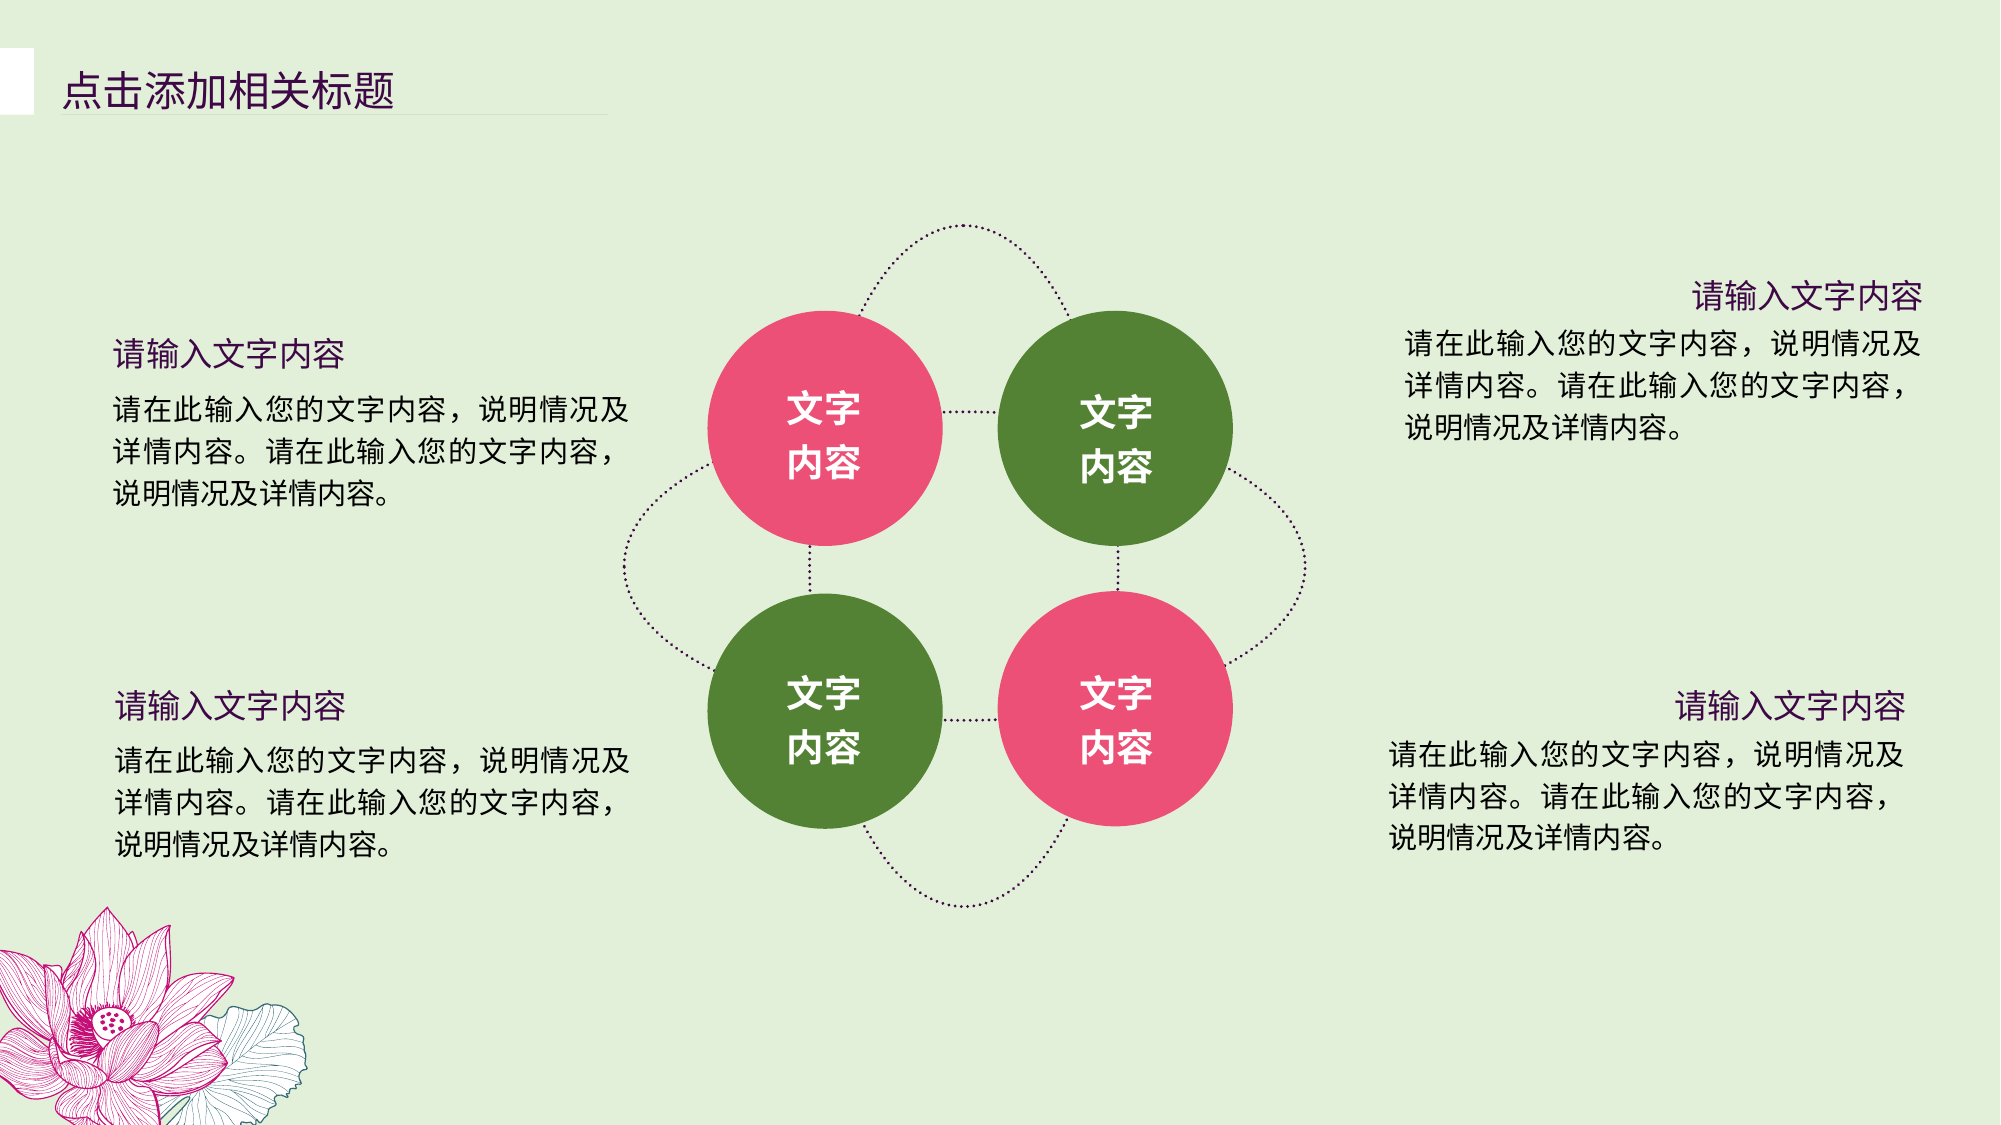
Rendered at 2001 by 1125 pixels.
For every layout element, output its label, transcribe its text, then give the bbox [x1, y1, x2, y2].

text_box 请在此输入您的文字内容，说明情况及详情内容。请在此输入您的文字内容，说明情况及详情内容。 [1372, 721, 1921, 887]
text_box 请输入文字内容 [1675, 258, 1955, 318]
text_box [623, 462, 809, 671]
text_box 请在此输入您的文字内容，说明情况及详情内容。请在此输入您的文字内容，说明情况及详情内容。 [98, 727, 647, 894]
text_box 请输入文字内容 [98, 669, 456, 727]
text_box 请在此输入您的文字内容，说明情况及详情内容。请在此输入您的文字内容，说明情况及详情内容。 [97, 376, 646, 542]
text_box 文字内容 [1050, 372, 1183, 496]
text_box 文字内容 [760, 368, 889, 492]
text_box 请在此输入您的文字内容，说明情况及详情内容。请在此输入您的文字内容，说明情况及详情内容。 [1389, 310, 1938, 476]
text_box [996, 309, 1234, 547]
text_box 请输入文字内容 [97, 317, 455, 376]
text_box [1118, 467, 1307, 666]
text_box 文字内容 [763, 653, 885, 777]
picture [0, 906, 308, 1125]
text_box [0, 47, 35, 116]
text_box 文字内容 [1051, 653, 1182, 777]
text_box 请输入文字内容 [1658, 669, 1938, 728]
text_box [706, 592, 944, 830]
text_box [706, 309, 944, 547]
text_box [996, 590, 1234, 828]
text_box [808, 224, 1120, 908]
